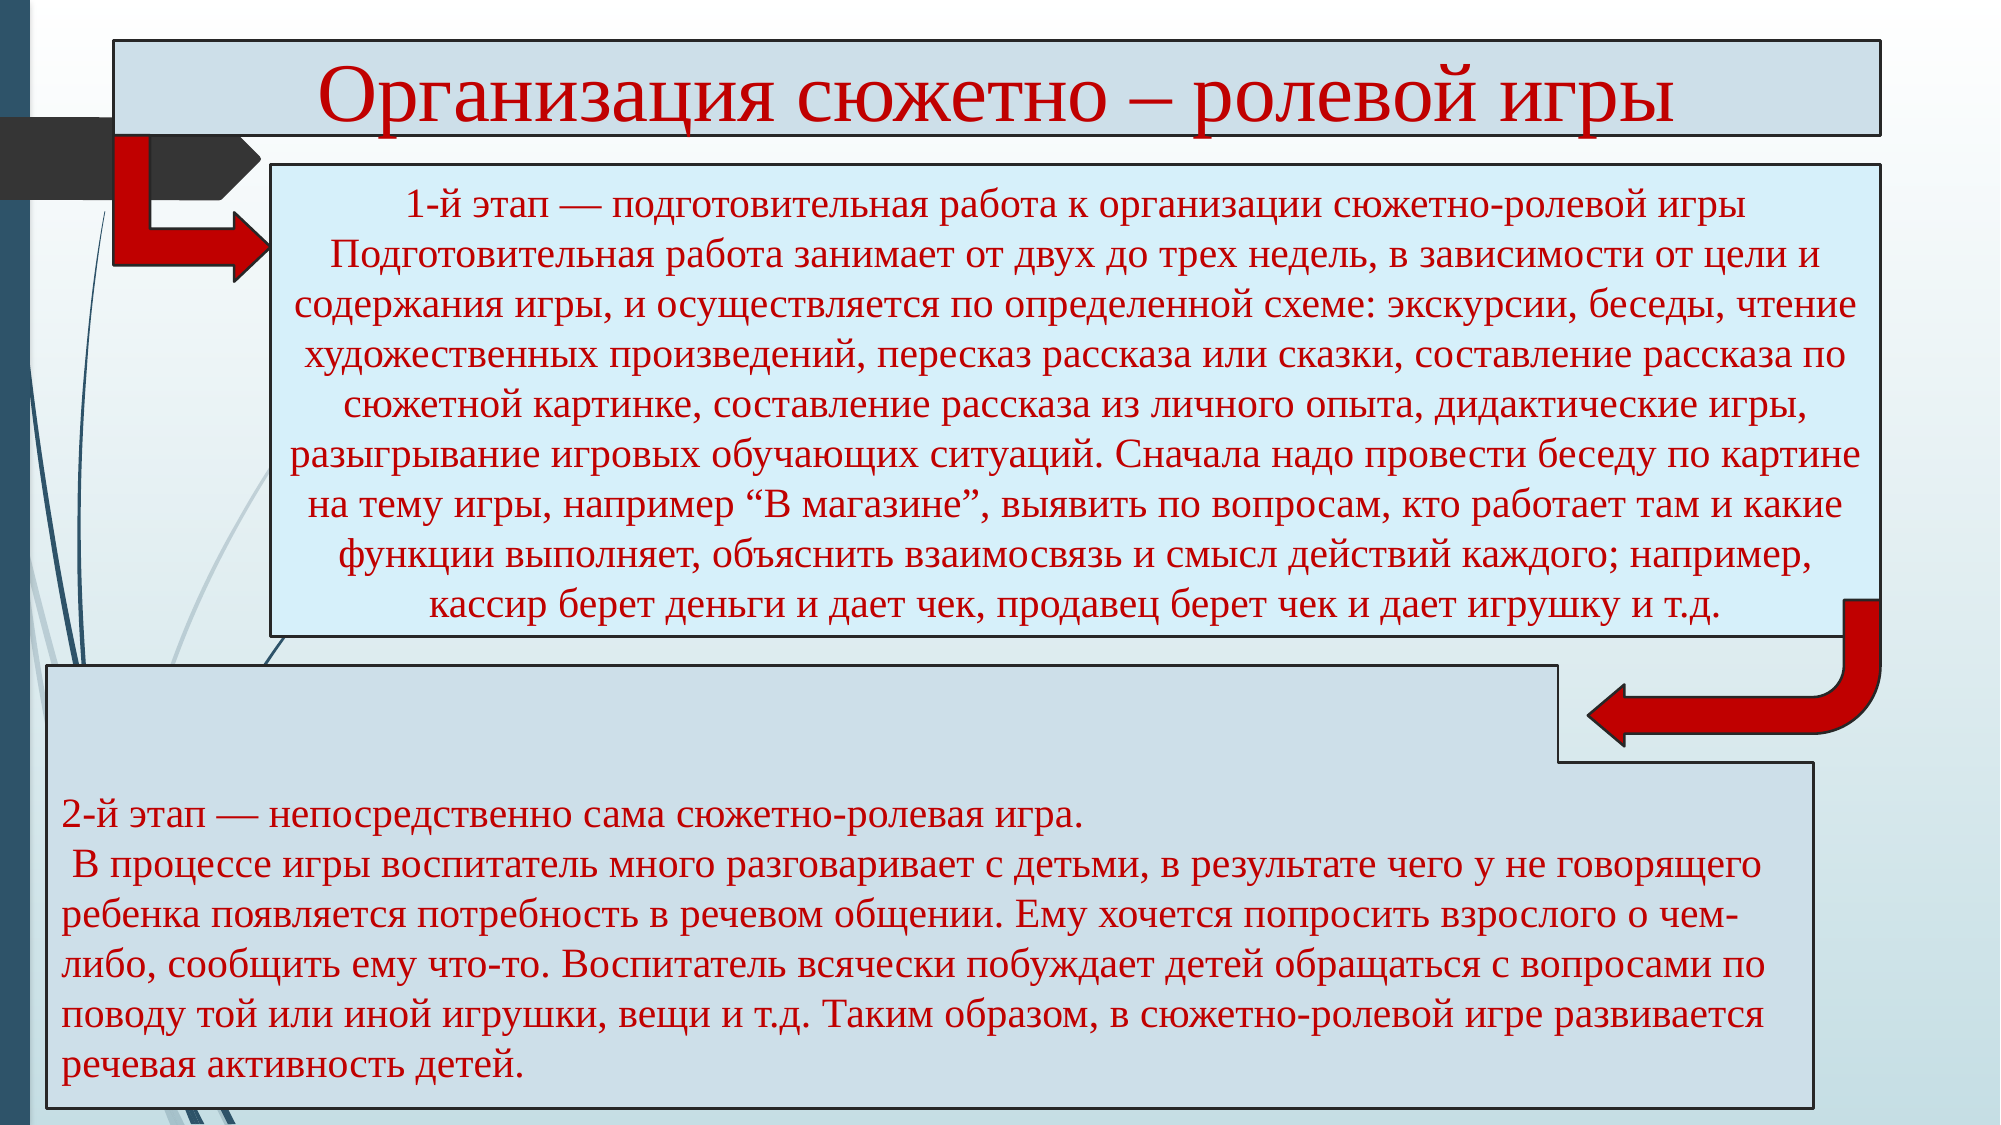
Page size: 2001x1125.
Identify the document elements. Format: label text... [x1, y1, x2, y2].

text_box [112, 133, 269, 283]
text_box 2-й этап — непосредственно сама сюжетно-ролевая игра. В процессе игры воспитатель много разговаривает с детьми, в результате чего у не говорящего ребенка появляется потребность в речевом общении. Ему хочется попросить взрослого о чем-либо, сообщить ему что-то. Воспитатель всячески побуждает детей обращаться с вопросами по поводу той или иной игрушки, вещи и т.д. Таким образом, в сюжетно-ролевой игре развивается речевая активность детей. [45, 664, 1815, 1110]
text_box [1586, 598, 1882, 748]
text_box Организация сюжетно – ролевой игры [112, 39, 1882, 137]
text_box 1-й этап — подготовительная ра­бота к организации сюжетно-ролевой игры Подготовительная работа занимает от двух до трех недель, в зависимости от цели и содержания игры, и осу­ществляется по определенной схеме: экскурсии, беседы, чтение художествен­ных произведений, пересказ рассказа или сказки, составление рассказа по сюжетной картинке, составление рас­сказа из личного опыта, дидактические игры, разыгрывание игровых обучающих ситуаций. Сначала надо провести беседу по картине на тему игры, например “В магазине”, выявить по вопросам, кто работает там и какие функции выполняет, объяснить взаимосвязь и смысл действий каждого; например, кассир берет деньги и дает чек, продавец берет чек и дает игрушку и т.д. [269, 163, 1882, 638]
